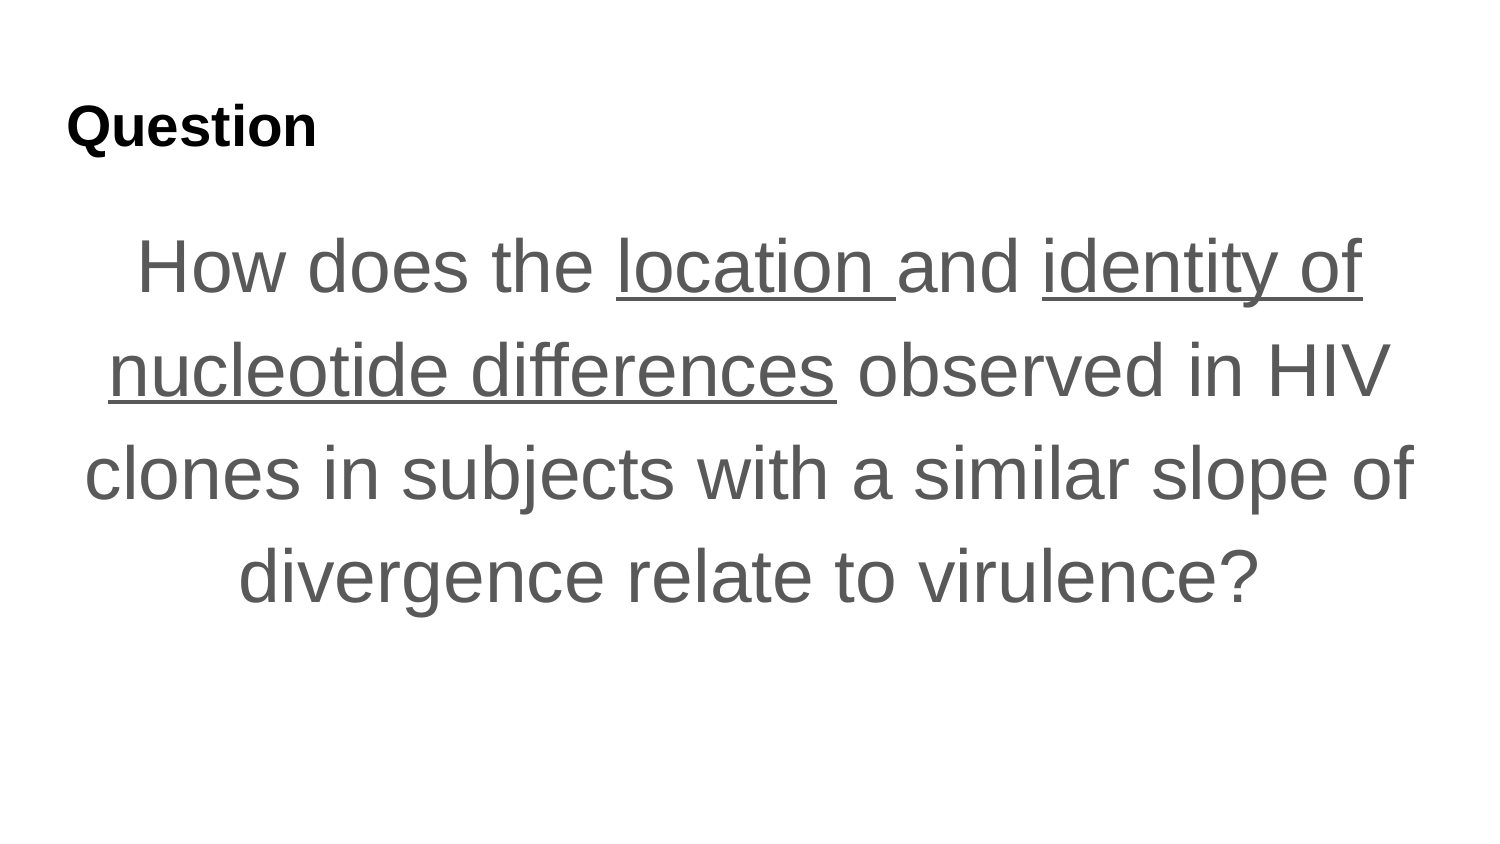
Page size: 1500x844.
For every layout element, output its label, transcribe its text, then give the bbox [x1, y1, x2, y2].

list How does the location and identity of nucleotide differences observed in HIV clones in subjects with a similar slope of divergence relate to virulence? [51, 189, 1449, 750]
title Question [51, 72, 1449, 167]
